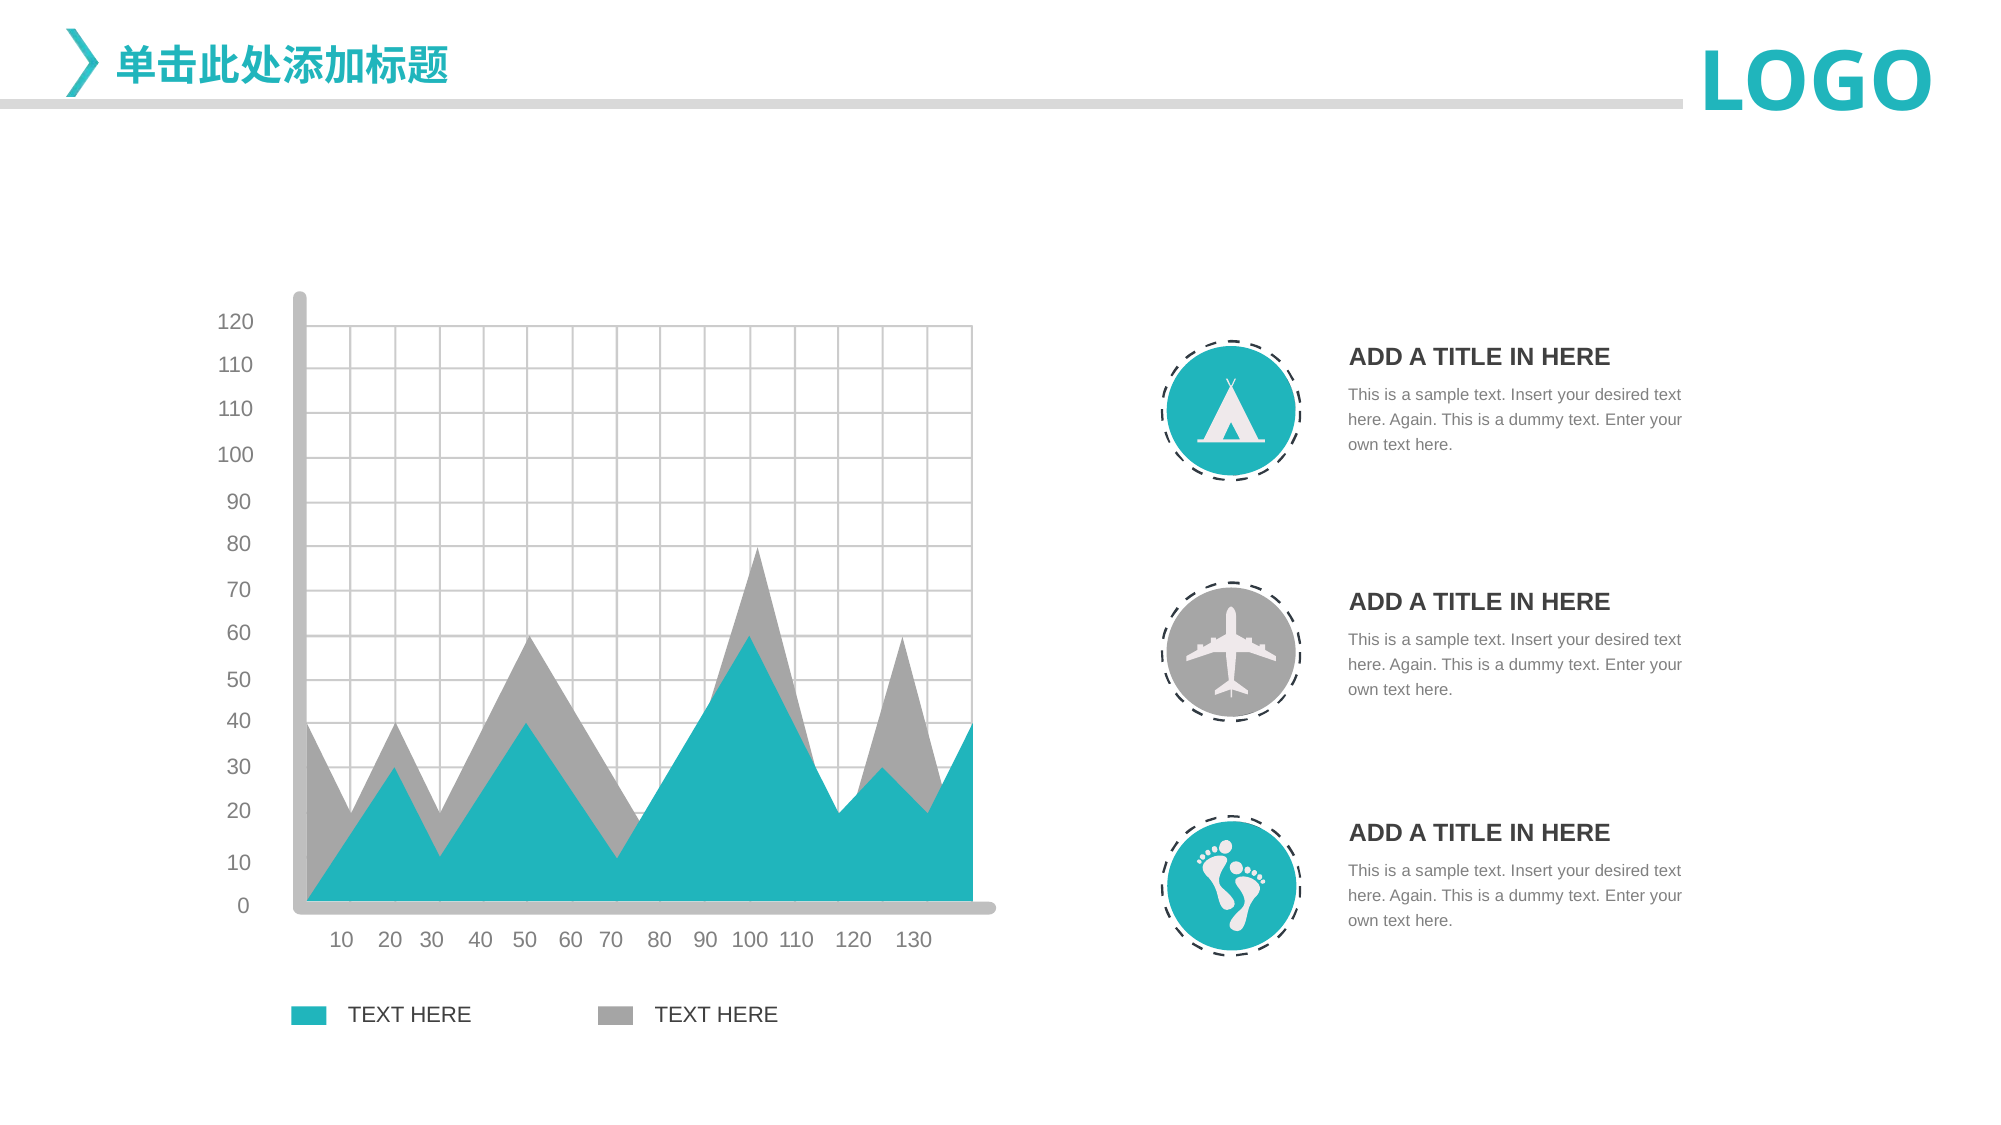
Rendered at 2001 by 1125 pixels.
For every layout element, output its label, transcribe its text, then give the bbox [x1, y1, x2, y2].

text_box [929, 634, 970, 638]
text_box 40 [453, 918, 497, 960]
text_box 110 [203, 387, 269, 429]
text_box 100 [202, 432, 269, 475]
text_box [65, 28, 99, 98]
text_box TEXT HERE [639, 993, 794, 1035]
text_box [306, 635, 973, 902]
text_box [615, 370, 619, 411]
text_box 单击此处添加标题 [100, 31, 465, 97]
text_box [793, 414, 797, 456]
text_box 60 [543, 918, 584, 960]
text_box 30 [404, 918, 453, 960]
text_box [793, 548, 797, 589]
text_box [615, 592, 619, 634]
text_box 90 [678, 918, 716, 960]
text_box [615, 724, 619, 766]
text_box LOGO [1683, 19, 2000, 135]
text_box 120 [202, 299, 269, 342]
text_box 80 [211, 522, 267, 563]
text_box [793, 459, 797, 501]
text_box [1333, 574, 1705, 708]
text_box 20 [211, 788, 267, 830]
text_box 130 [887, 918, 948, 960]
text_box 70 [211, 568, 267, 610]
text_box 40 [211, 700, 267, 741]
text_box [307, 634, 730, 638]
text_box [293, 901, 997, 915]
text_box [615, 504, 619, 545]
text_box 30 [211, 744, 267, 787]
text_box 110 [203, 342, 269, 385]
text_box TEXT HERE [333, 993, 487, 1035]
text_box 60 [211, 610, 267, 653]
text_box [615, 414, 619, 456]
text_box [293, 291, 307, 904]
text_box [615, 769, 619, 784]
text_box 110 [764, 918, 820, 960]
text_box [615, 682, 619, 721]
text_box [615, 638, 619, 679]
text_box [793, 504, 797, 545]
text_box [793, 328, 797, 367]
text_box 90 [211, 479, 267, 522]
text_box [1160, 581, 1302, 723]
text_box [710, 547, 815, 764]
text_box 70 [584, 918, 632, 960]
text_box [781, 634, 926, 638]
text_box [291, 1006, 327, 1025]
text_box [1333, 329, 1705, 463]
text_box 0 [222, 884, 265, 926]
text_box [615, 328, 619, 367]
text_box [857, 636, 942, 812]
text_box [793, 370, 797, 411]
text_box 80 [632, 918, 678, 960]
text_box [793, 592, 797, 634]
text_box [598, 1006, 633, 1025]
text_box 10 [211, 840, 267, 882]
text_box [1333, 806, 1705, 939]
text_box 50 [211, 657, 267, 700]
text_box [615, 459, 619, 501]
text_box [793, 638, 797, 679]
text_box 10 [314, 918, 363, 960]
text_box [615, 548, 619, 589]
text_box 20 [363, 918, 404, 960]
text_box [1160, 815, 1302, 957]
text_box 50 [497, 918, 543, 960]
text_box 100 [716, 918, 764, 960]
text_box [306, 635, 639, 900]
text_box 120 [820, 918, 887, 960]
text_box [1157, 337, 1305, 485]
